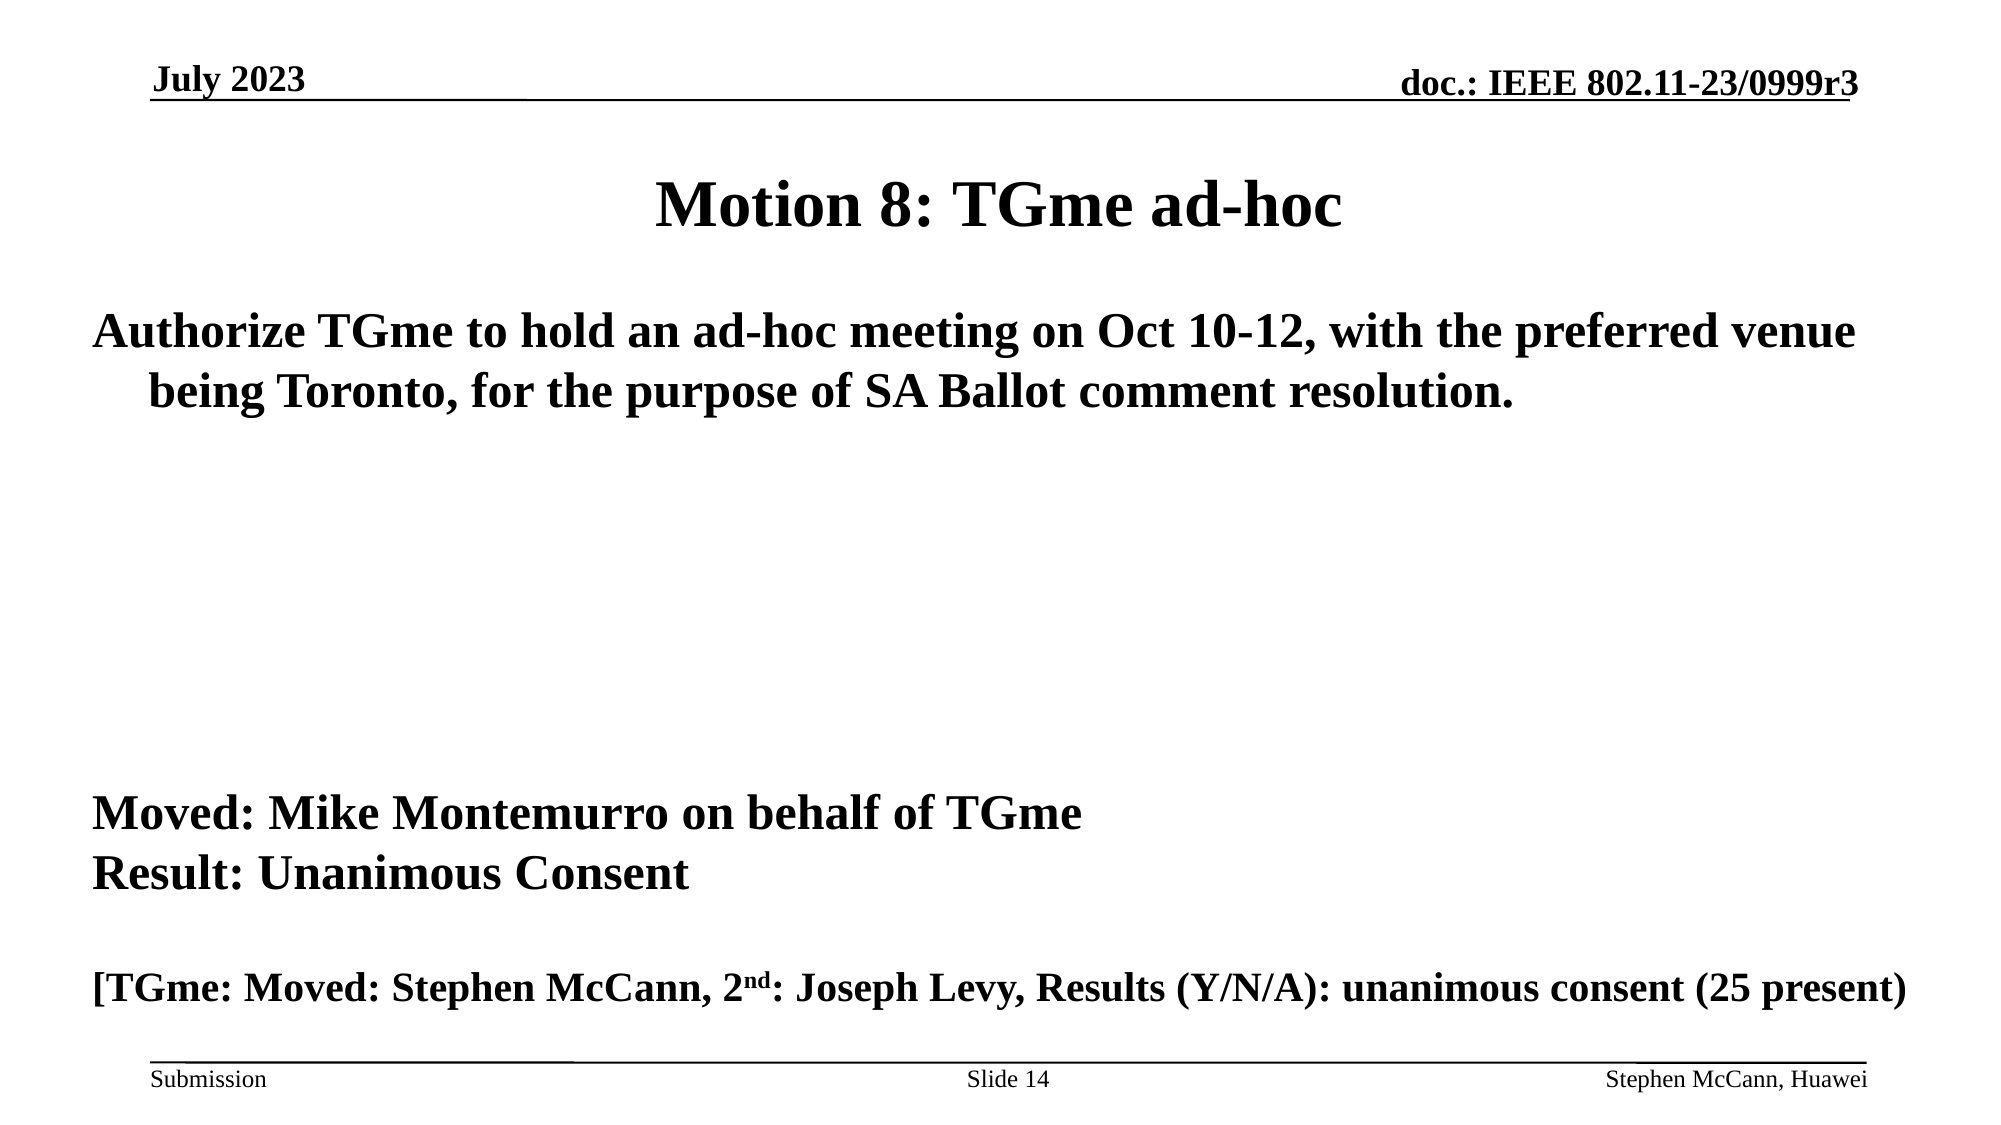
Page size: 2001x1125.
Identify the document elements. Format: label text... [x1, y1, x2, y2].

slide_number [152, 54, 563, 100]
slide_number Slide 14 [950, 1061, 1067, 1123]
footer Stephen McCann, Huawei [1171, 1061, 1869, 1093]
title Motion 8: TGme ad-hoc [149, 112, 1850, 288]
list Authorize TGme to hold an ad-hoc meeting on Oct 10-12, with the preferred venue being Toronto, for the purpose of SA Ballot comment resolution. Moved: Mike Montemurro on behalf of TGme Result: Unanimous Consent [TGme: Moved: Stephen McCann, 2nd: Joseph Levy, Results (Y/N/A): unanimous consent (25 present) [76, 289, 1940, 1063]
